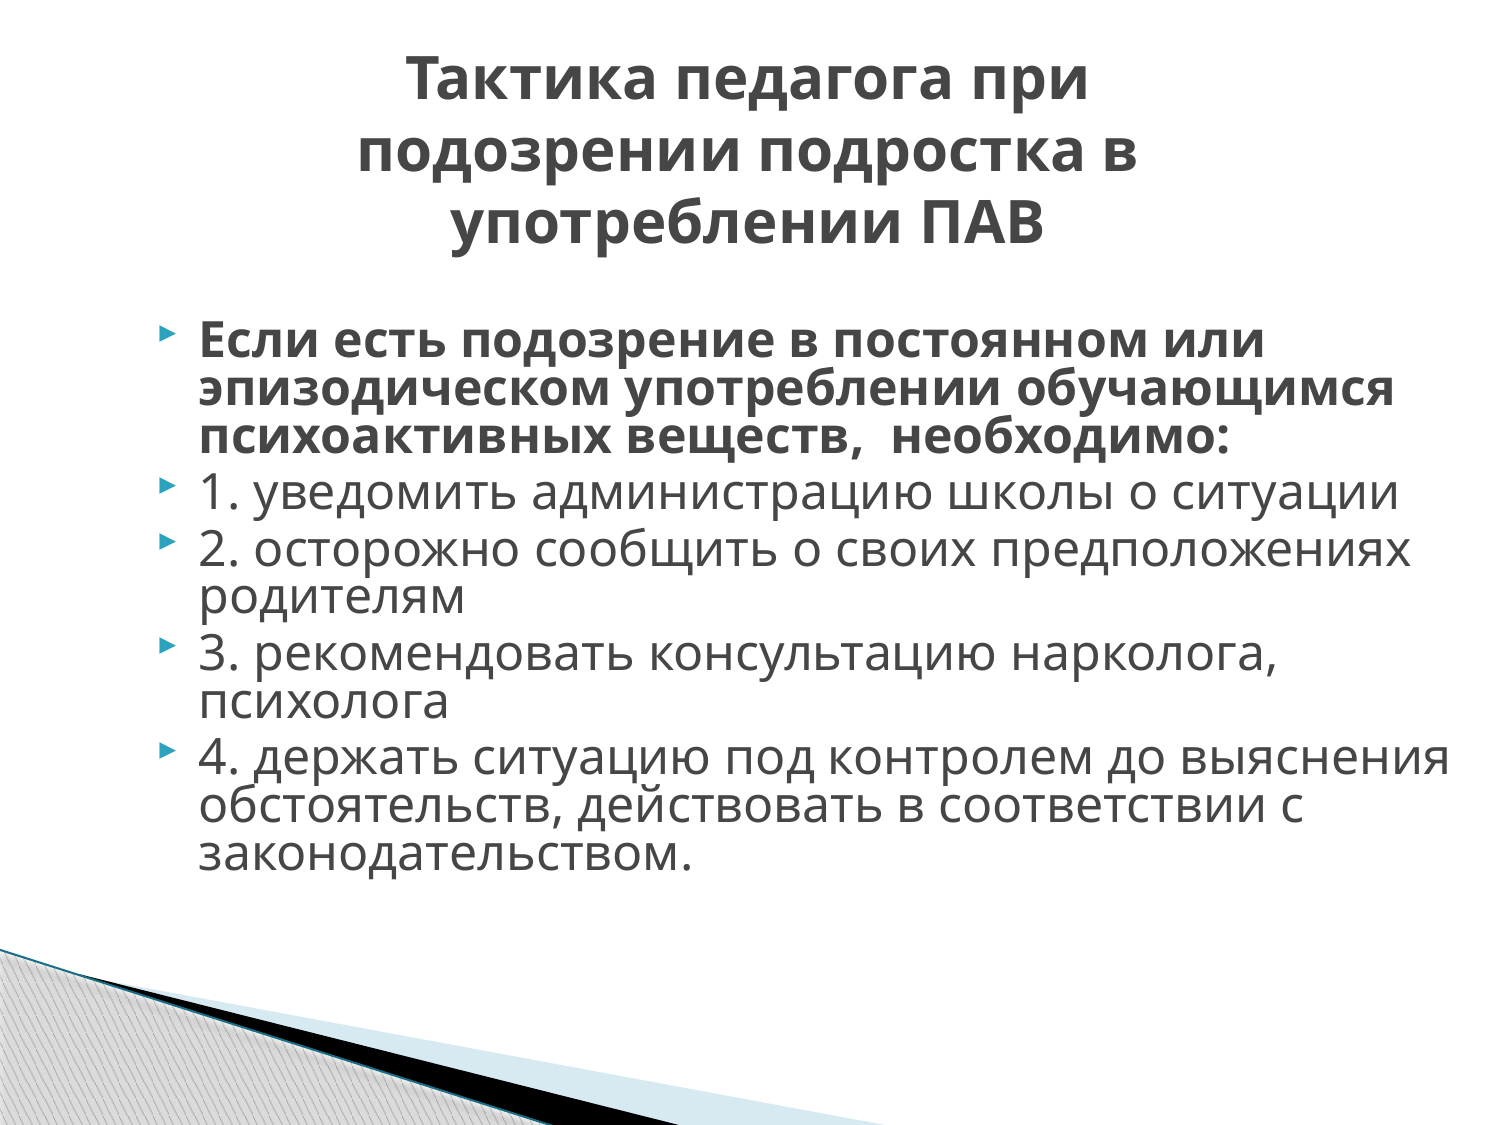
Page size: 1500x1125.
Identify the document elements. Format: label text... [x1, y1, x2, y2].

list Если есть подозрение в постоянном или эпизодическом употреблении обучающимся психоактивных веществ, необходимо: 1. уведомить администрацию школы о ситуации 2. осторожно сообщить о своих предположениях родителям 3. рекомендовать консультацию нарколога, психолога 4. держать ситуацию под контролем до выяснения обстоятельств, действовать в соответствии с законодательством. [123, 243, 1500, 1063]
title Тактика педагога при подозрении подростка в употреблении ПАВ [242, 30, 1255, 243]
